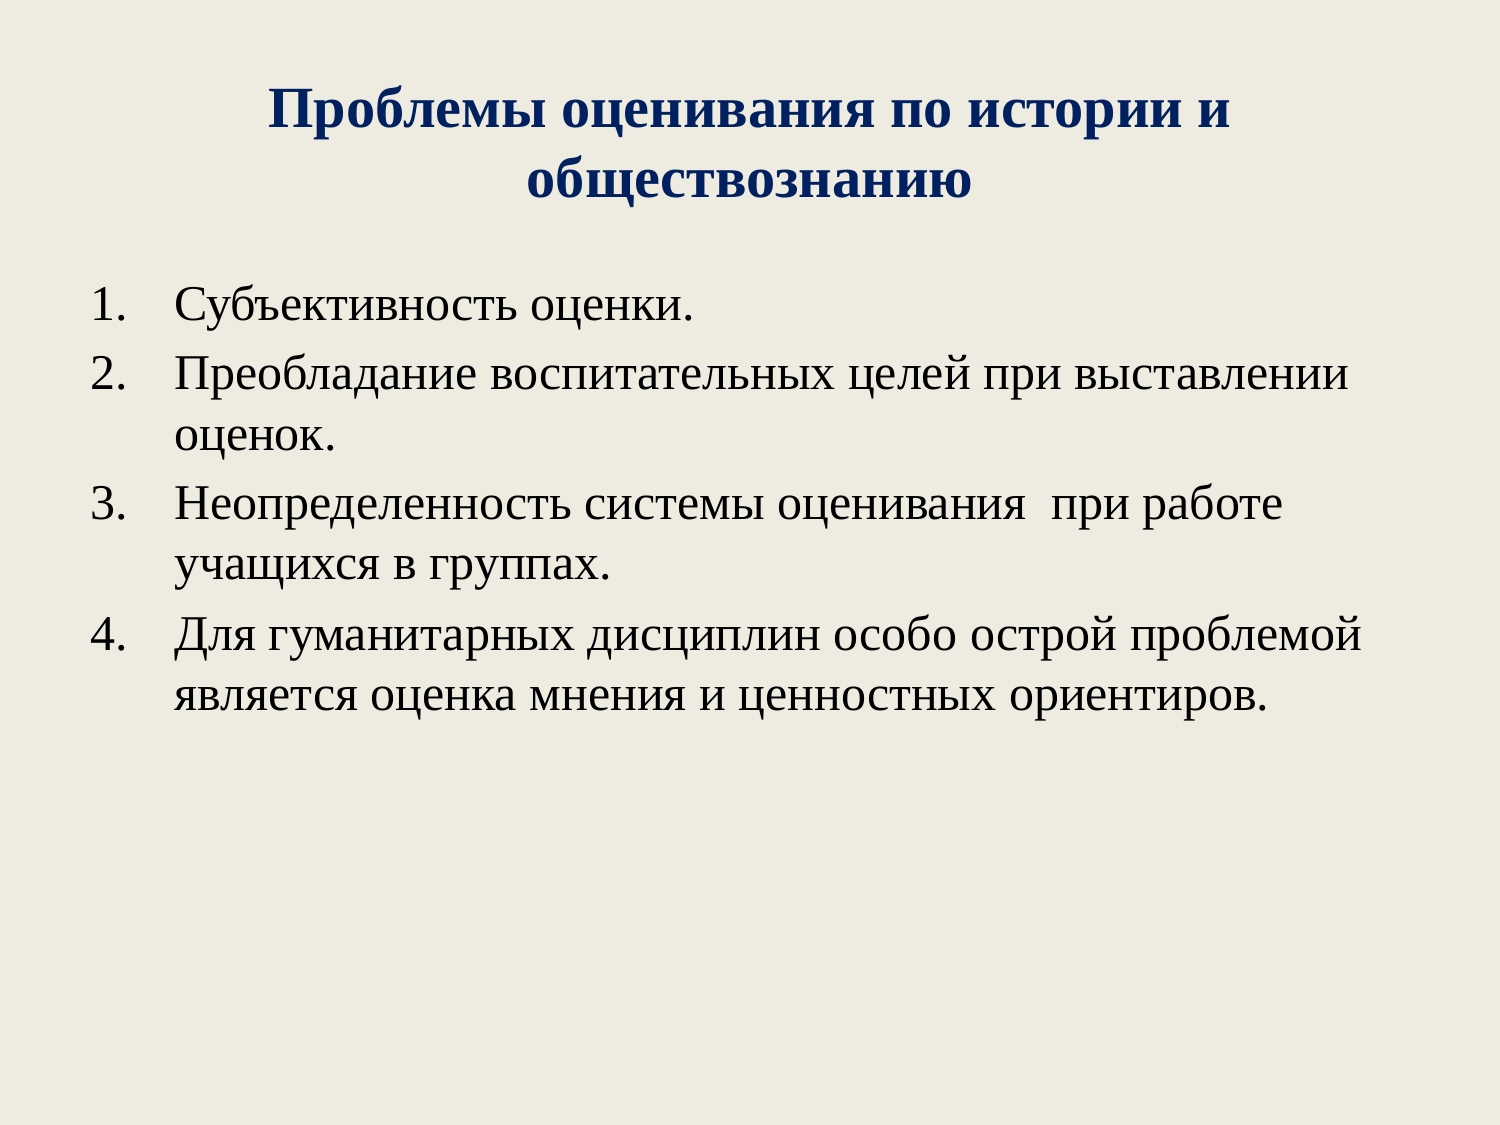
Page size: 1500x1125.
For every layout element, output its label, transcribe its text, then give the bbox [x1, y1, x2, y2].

list Субъективность оценки. Преобладание воспитательных целей при выставлении оценок. Неопределенность системы оценивания при работе учащихся в группах. Для гуманитарных дисциплин особо острой проблемой является оценка мнения и ценностных ориентиров. [75, 262, 1425, 1005]
title Проблемы оценивания по истории и обществознанию [75, 45, 1425, 233]
